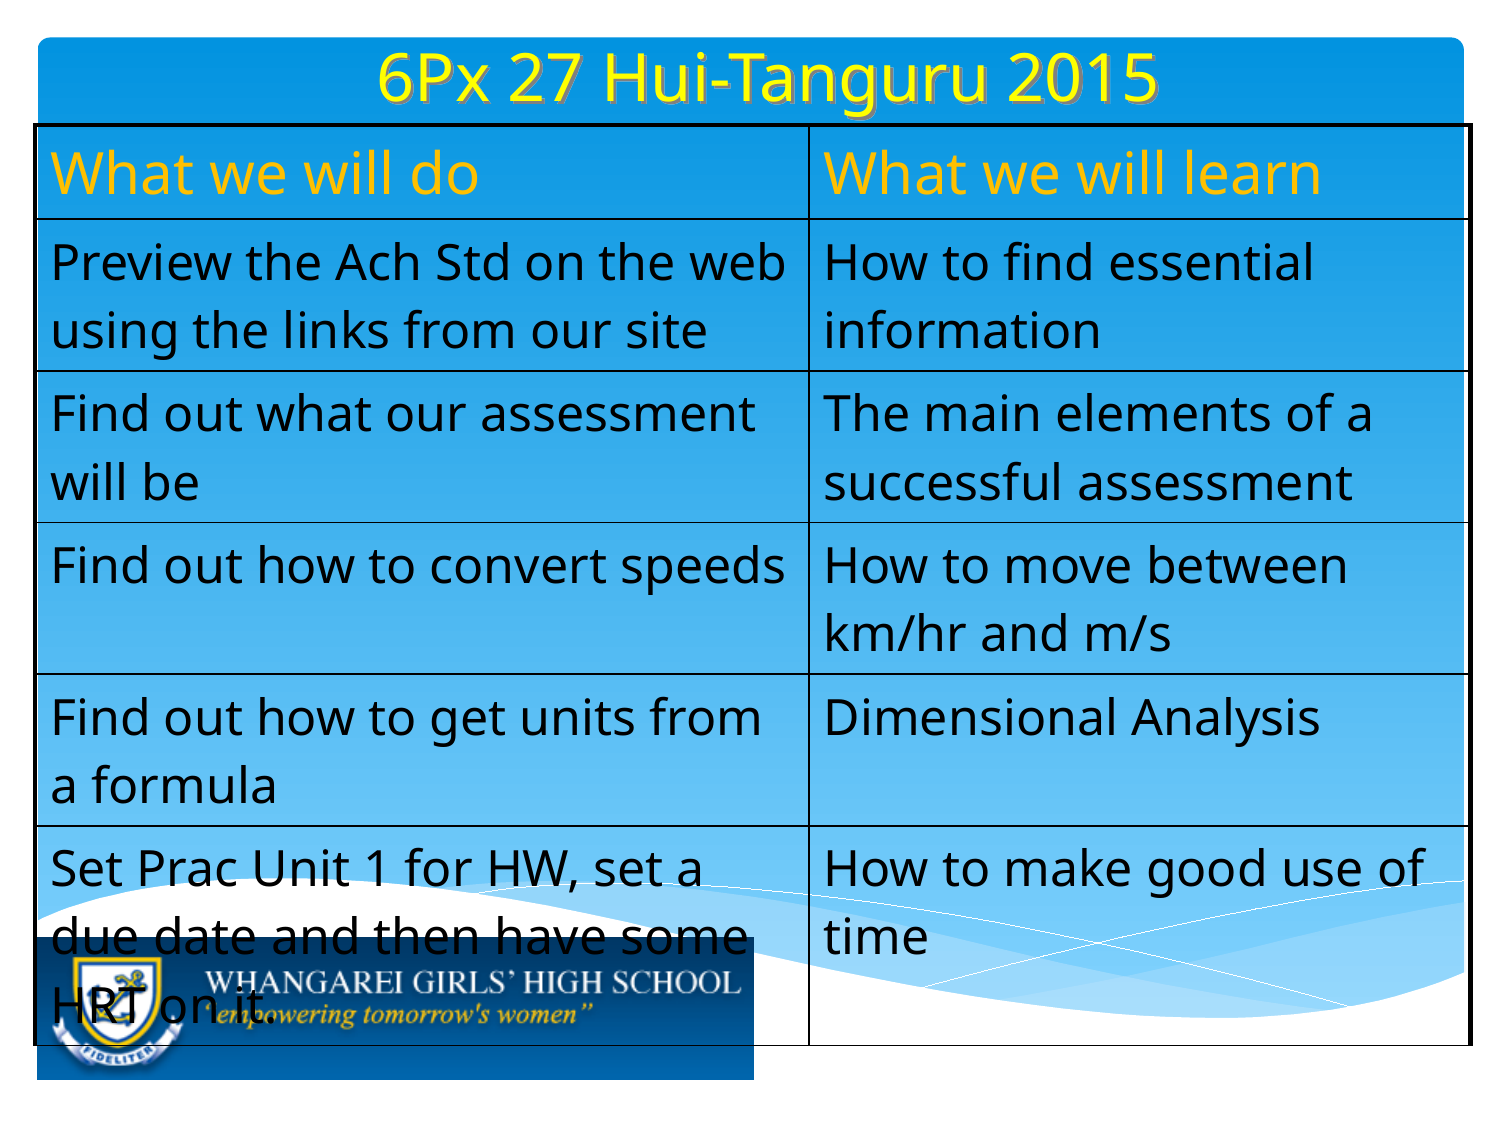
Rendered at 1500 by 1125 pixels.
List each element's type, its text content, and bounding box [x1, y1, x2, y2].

table_cell Find out how to convert speeds [37, 523, 808, 673]
table_cell How to make good use of time [810, 827, 1468, 1045]
table_cell Set Prac Unit 1 for HW, set a due date and then have some HRT on it. [37, 827, 808, 1045]
text_box 6Px 27 Hui-Tanguru 2015 [162, 24, 1375, 123]
picture [37, 937, 754, 1080]
table_cell Preview the Ach Std on the web using the links from our site [37, 220, 808, 370]
table_cell Find out how to get units from a formula [37, 675, 808, 825]
table_cell Dimensional Analysis [810, 675, 1468, 825]
table_header What we will learn [810, 127, 1468, 218]
table_header What we will do [37, 127, 808, 218]
table_cell Find out what our assessment will be [37, 372, 808, 522]
table_cell The main elements of a successful assessment [810, 372, 1468, 522]
table_cell How to find essential information [810, 220, 1468, 370]
table_cell How to move between km/hr and m/s [810, 523, 1468, 673]
